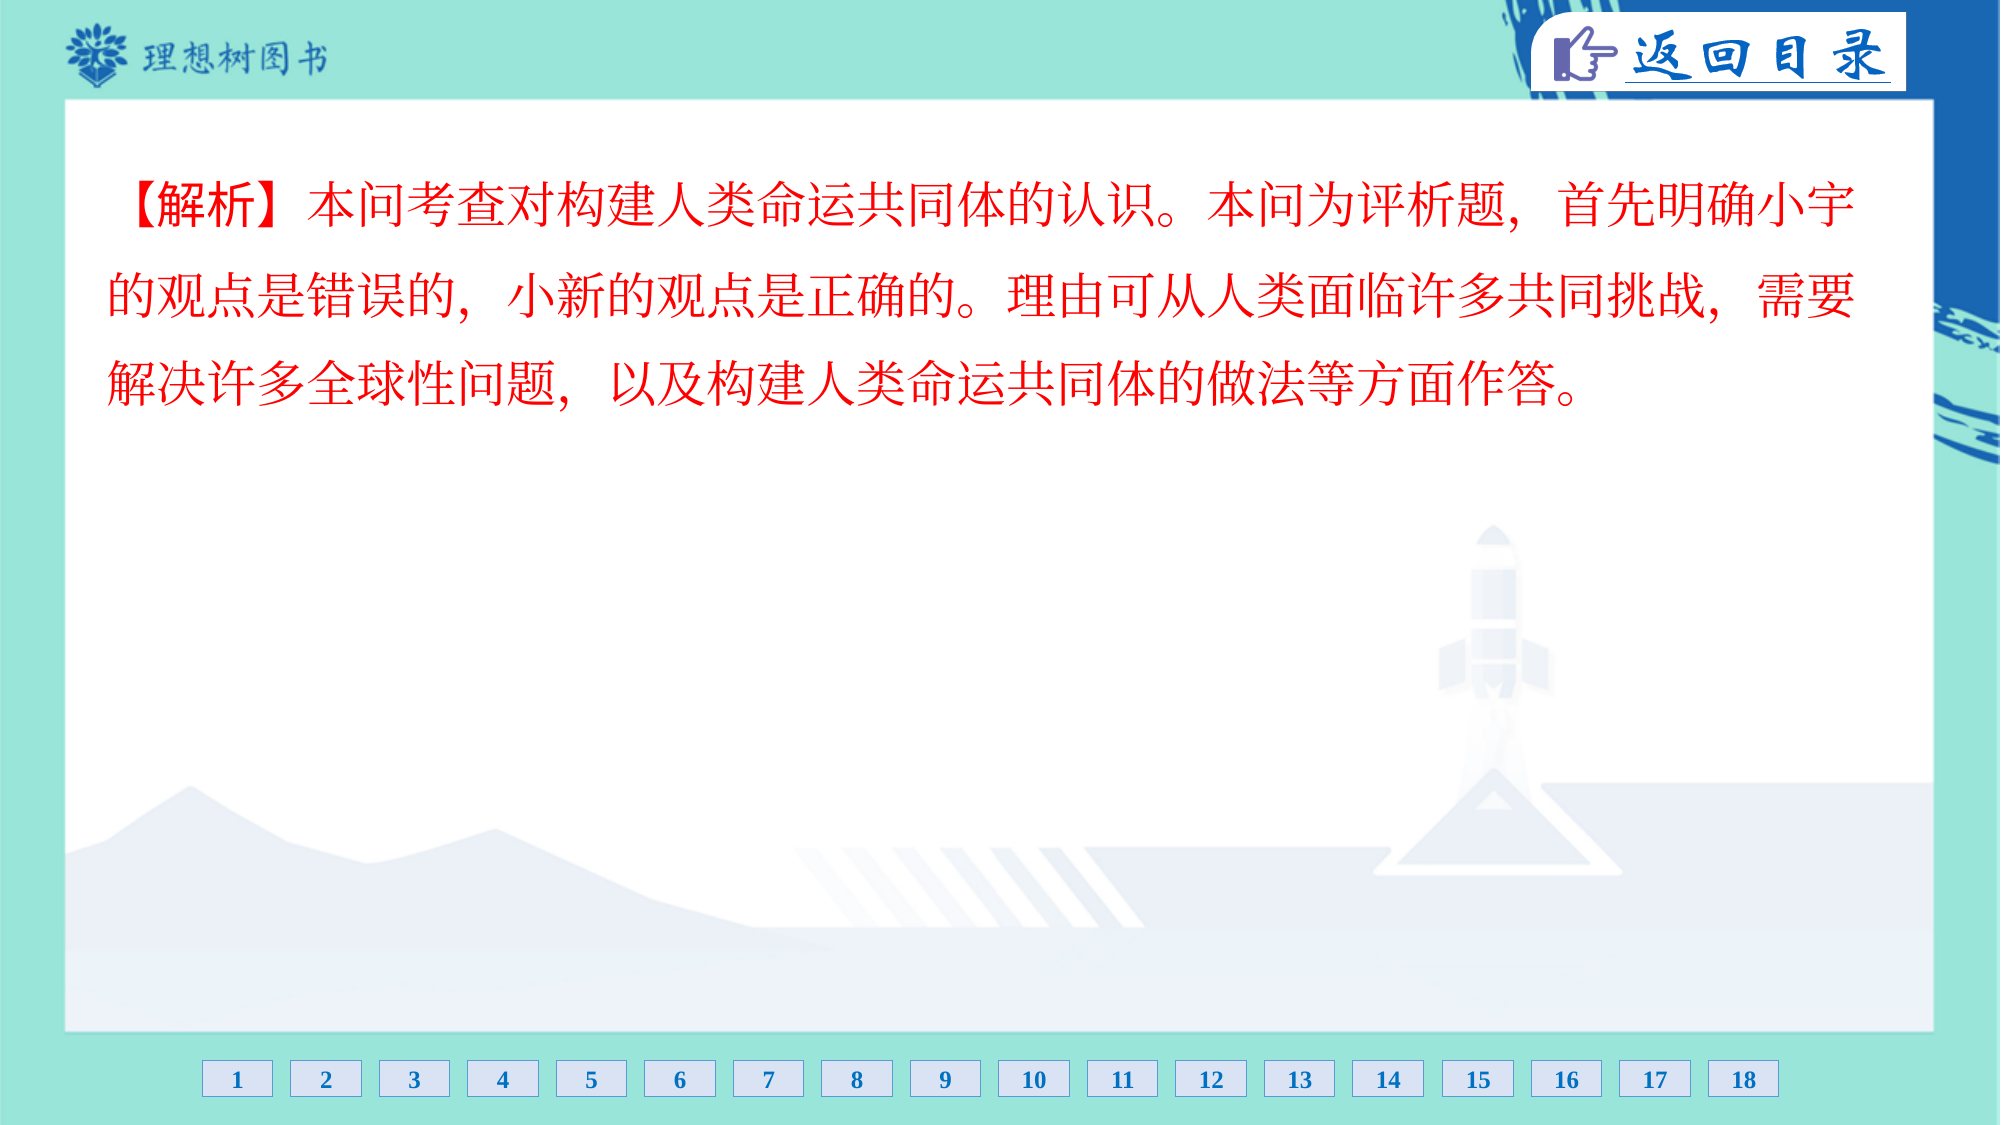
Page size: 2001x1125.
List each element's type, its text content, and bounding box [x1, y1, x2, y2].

picture [0, 0, 2000, 1125]
text_box 【解析】本问考查对构建人类命运共同体的认识。本问为评析题，首先明确小宇 的观点是错误的，小新的观点是正确的。理由可从人类面临许多共同挑战，需要 解决许多全球性问题，以及构建人类命运共同体的做法等方面作答。 [106, 141, 1895, 403]
